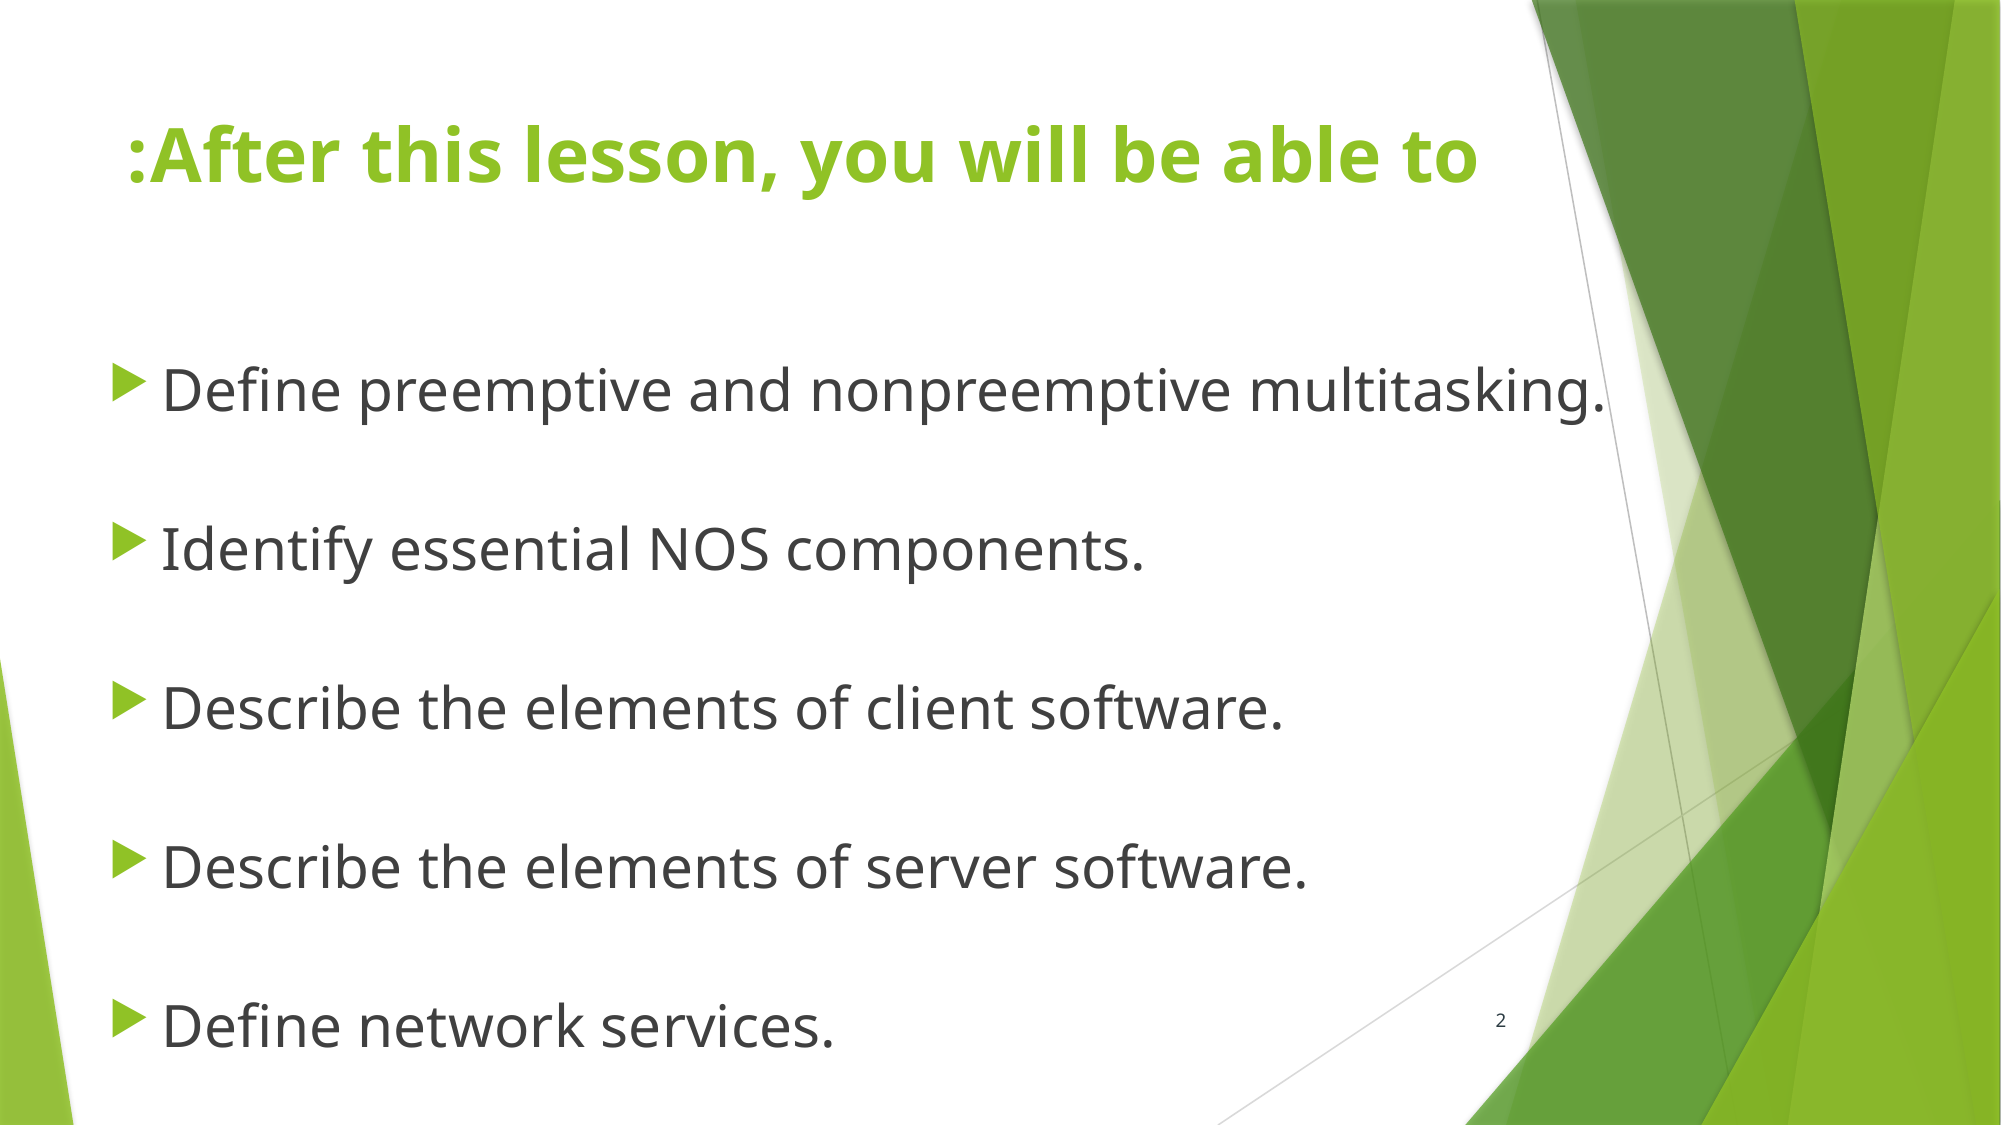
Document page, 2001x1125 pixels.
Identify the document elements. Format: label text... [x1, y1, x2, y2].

title After this lesson, you will be able to: [111, 99, 1522, 275]
list Define preemptive and nonpreemptive multitasking. Identify essential NOS components. Describe the elements of client software. Describe the elements of server software. Define network services. [93, 275, 1794, 1085]
slide_number 2 [1409, 991, 1522, 1051]
